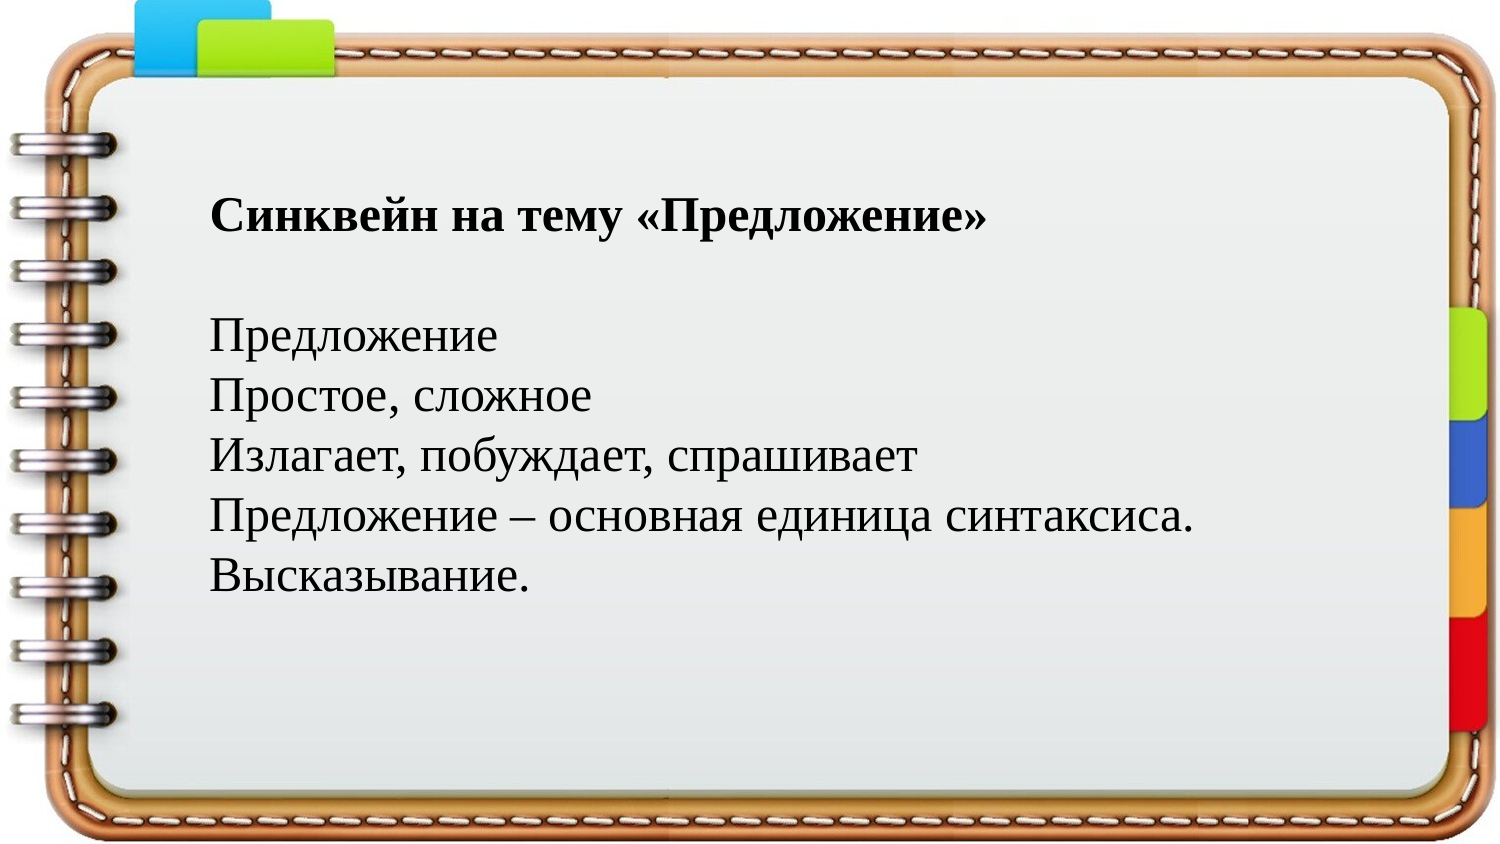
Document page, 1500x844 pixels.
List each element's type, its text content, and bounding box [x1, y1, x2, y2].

picture [0, 0, 1500, 844]
text_box Синквейн на тему «Предложение» Предложение Простое, сложное Излагает, побуждает, спрашивает Предложение – основная единица синтаксиса. Высказывание. [194, 173, 1317, 609]
